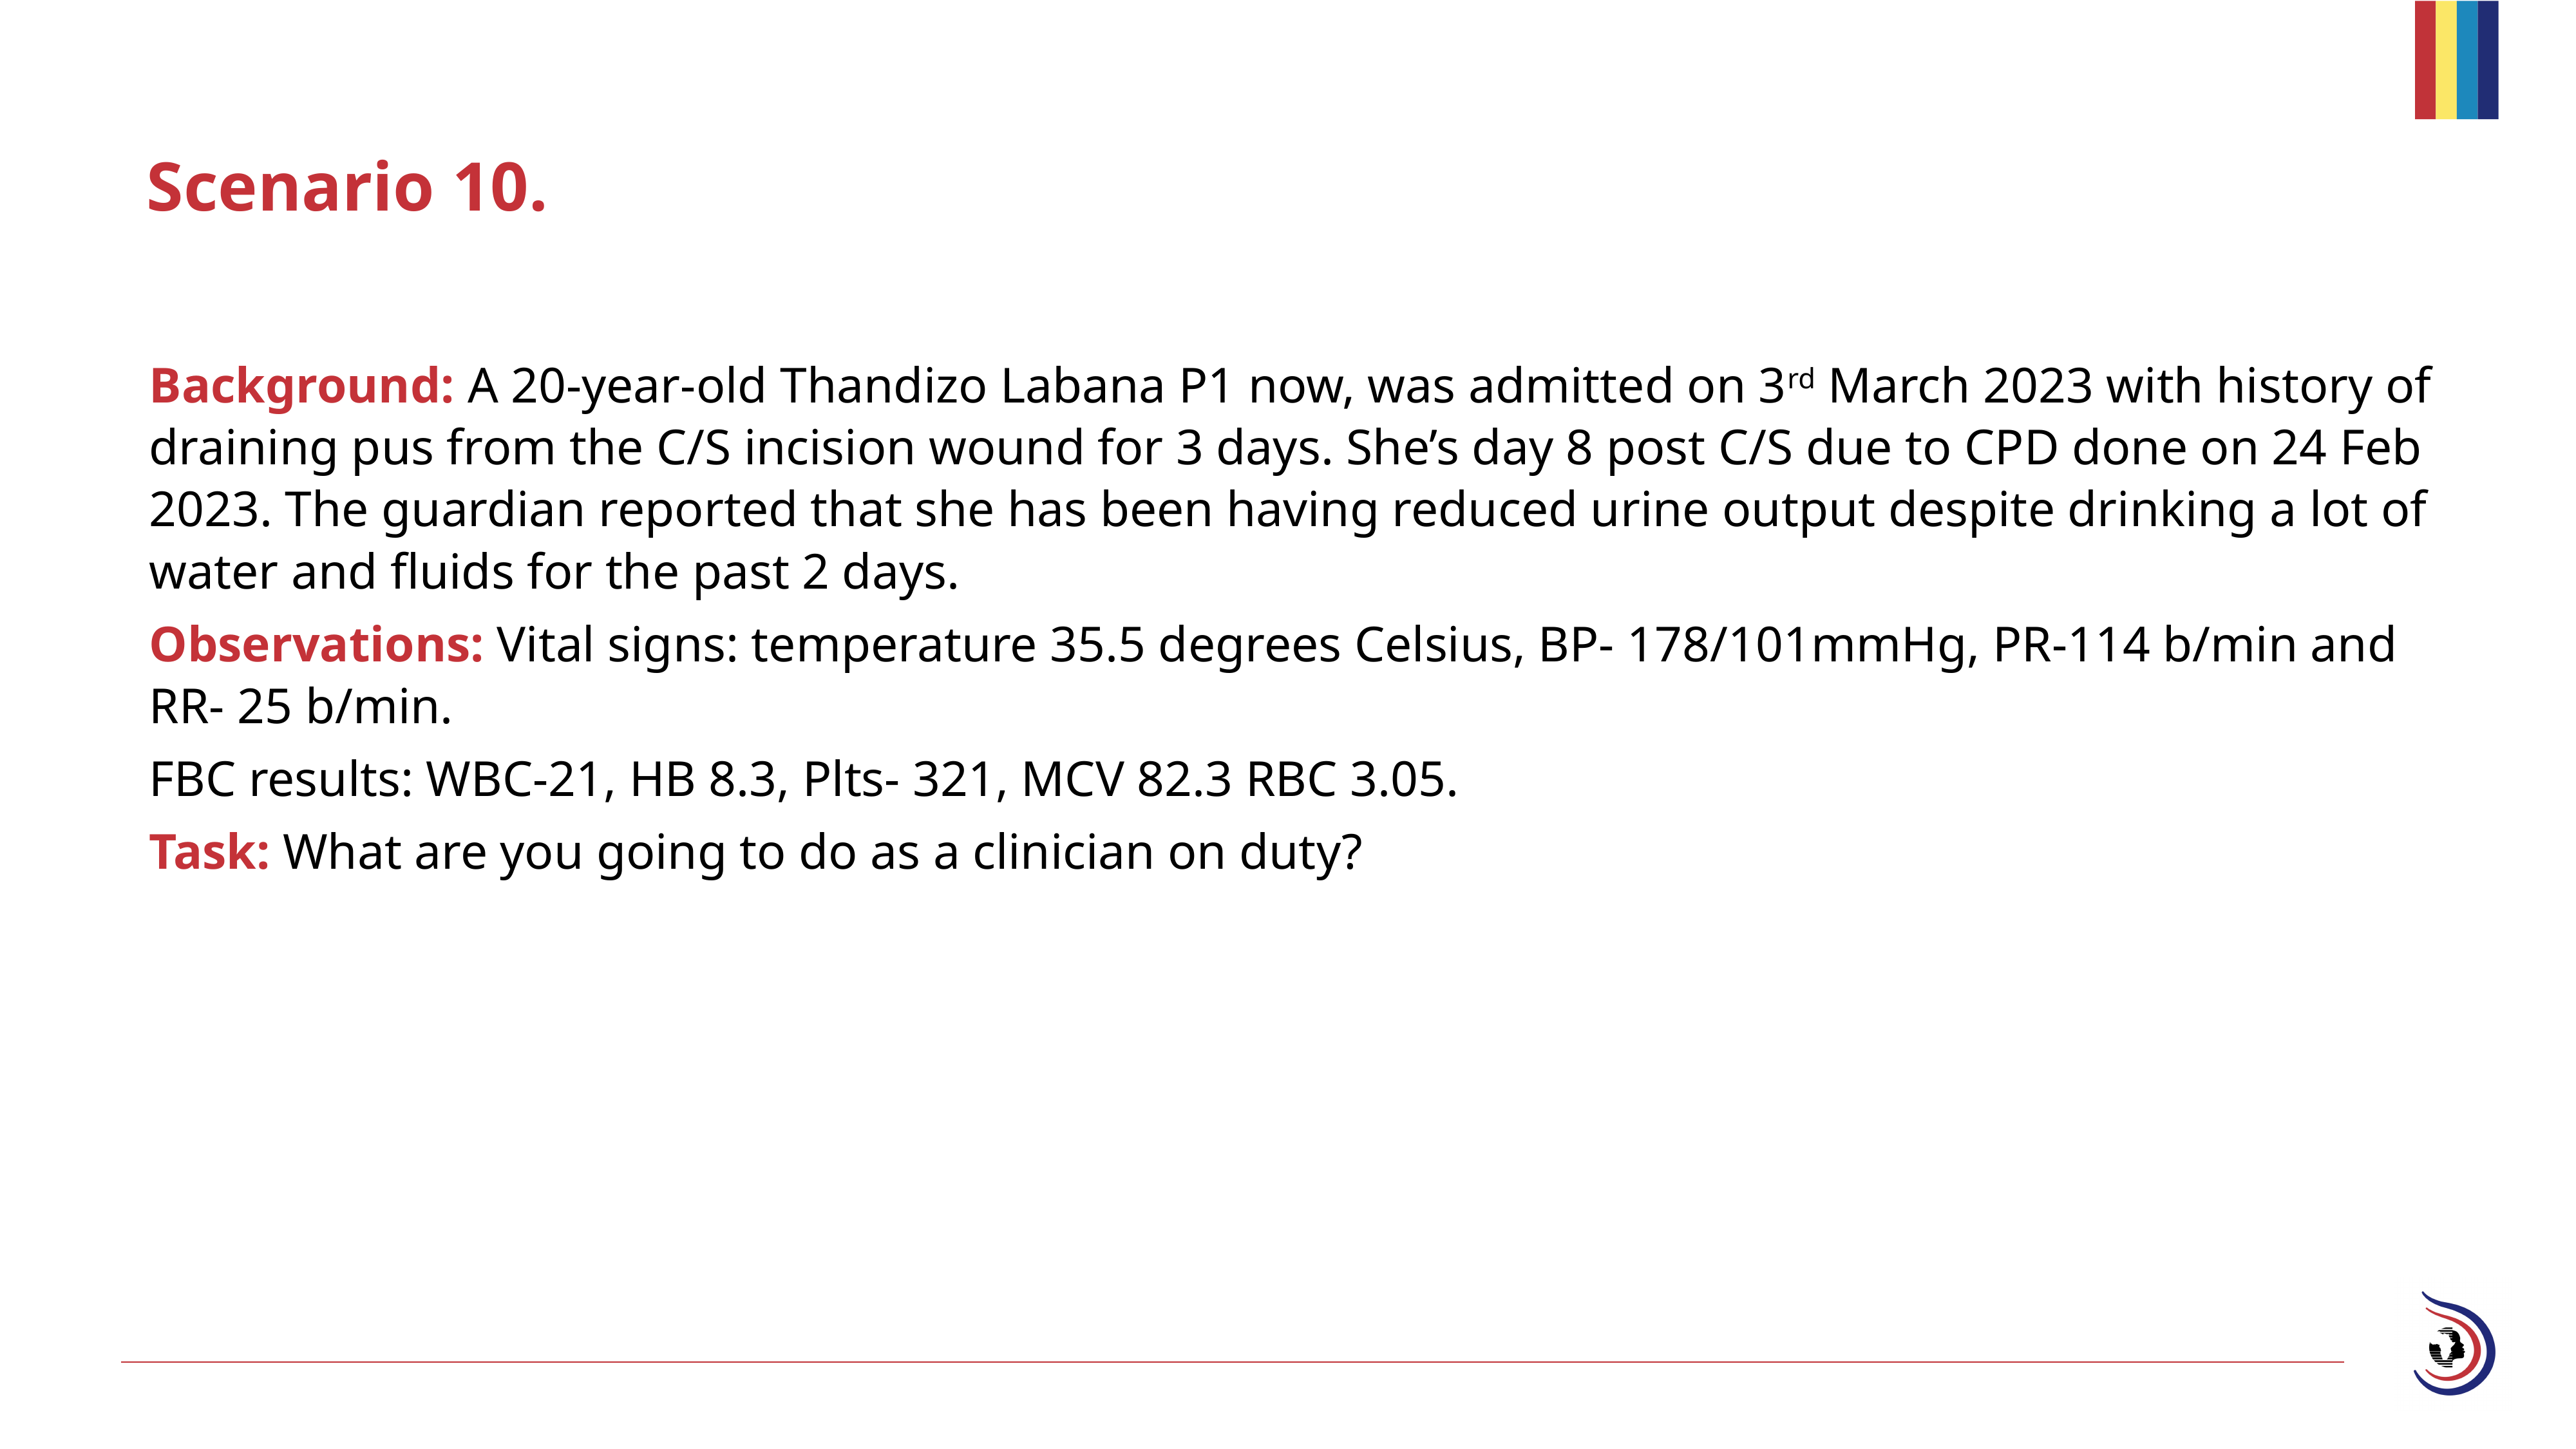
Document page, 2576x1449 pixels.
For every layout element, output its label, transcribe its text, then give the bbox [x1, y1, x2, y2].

title Scenario 10. [120, 118, 2459, 287]
list Background: A 20-year-old Thandizo Labana P1 now, was admitted on 3rd March 2023 with history of draining pus from the C/S incision wound for 3 days. She’s day 8 post C/S due to CPD done on 24 Feb 2023. The guardian reported that she has been having reduced urine output despite drinking a lot of water and fluids for the past 2 days. Observations: Vital signs: temperature 35.5 degrees Celsius, BP- 178/101mmHg, PR-114 b/min and RR- 25 b/min. FBC results: WBC-21, HB 8.3, Plts- 321, MCV 82.3 RBC 3.05. Task: What are you going to do as a clinician on duty? [123, 325, 2462, 1324]
picture [2394, 1277, 2512, 1411]
